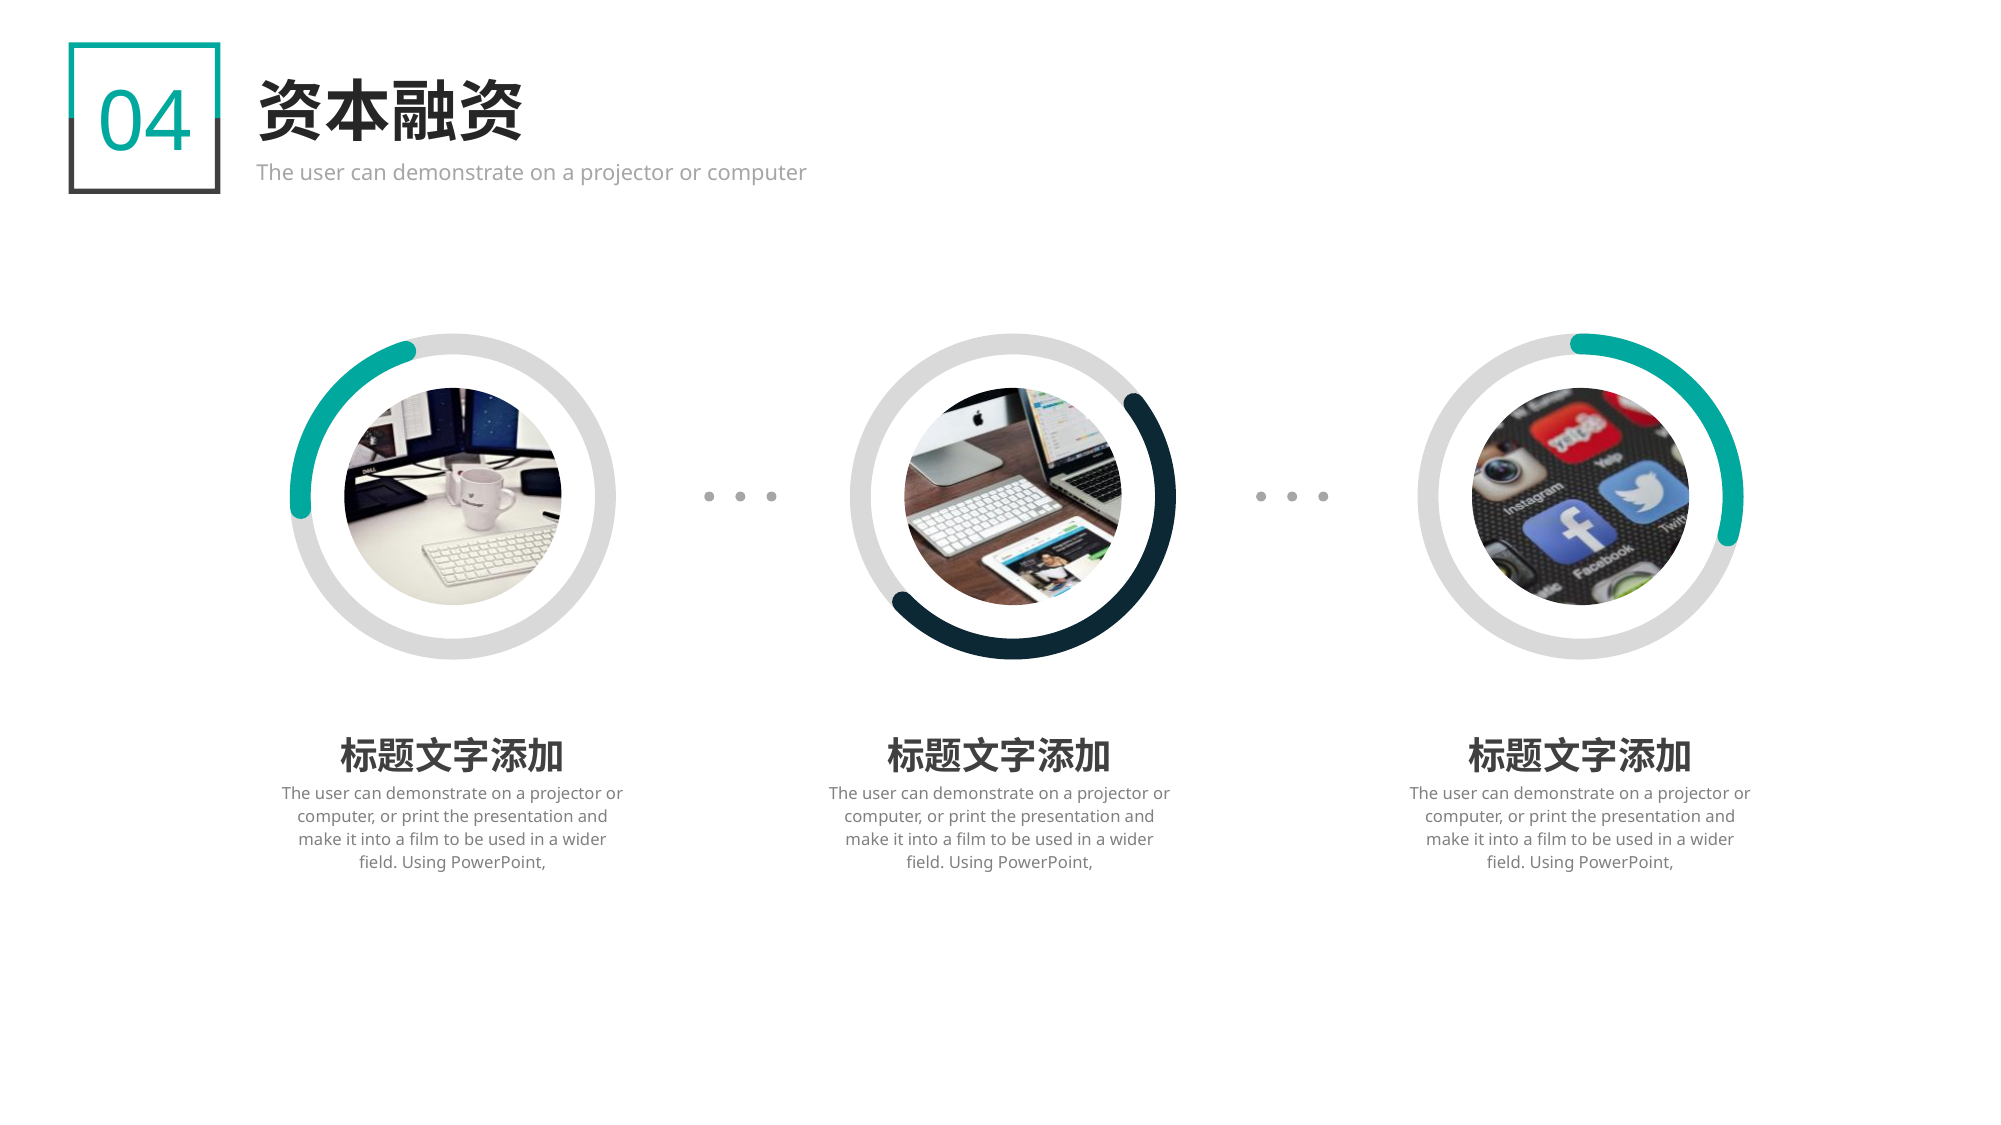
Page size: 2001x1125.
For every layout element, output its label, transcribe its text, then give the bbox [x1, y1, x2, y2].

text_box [860, 343, 1166, 650]
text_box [300, 343, 606, 650]
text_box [1427, 343, 1734, 650]
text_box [1375, 715, 1786, 881]
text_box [794, 715, 1206, 881]
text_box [704, 491, 777, 502]
text_box 04 [68, 60, 221, 175]
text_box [1256, 491, 1329, 502]
text_box [68, 175, 221, 195]
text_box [241, 60, 941, 193]
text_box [247, 715, 659, 881]
text_box [68, 41, 221, 60]
